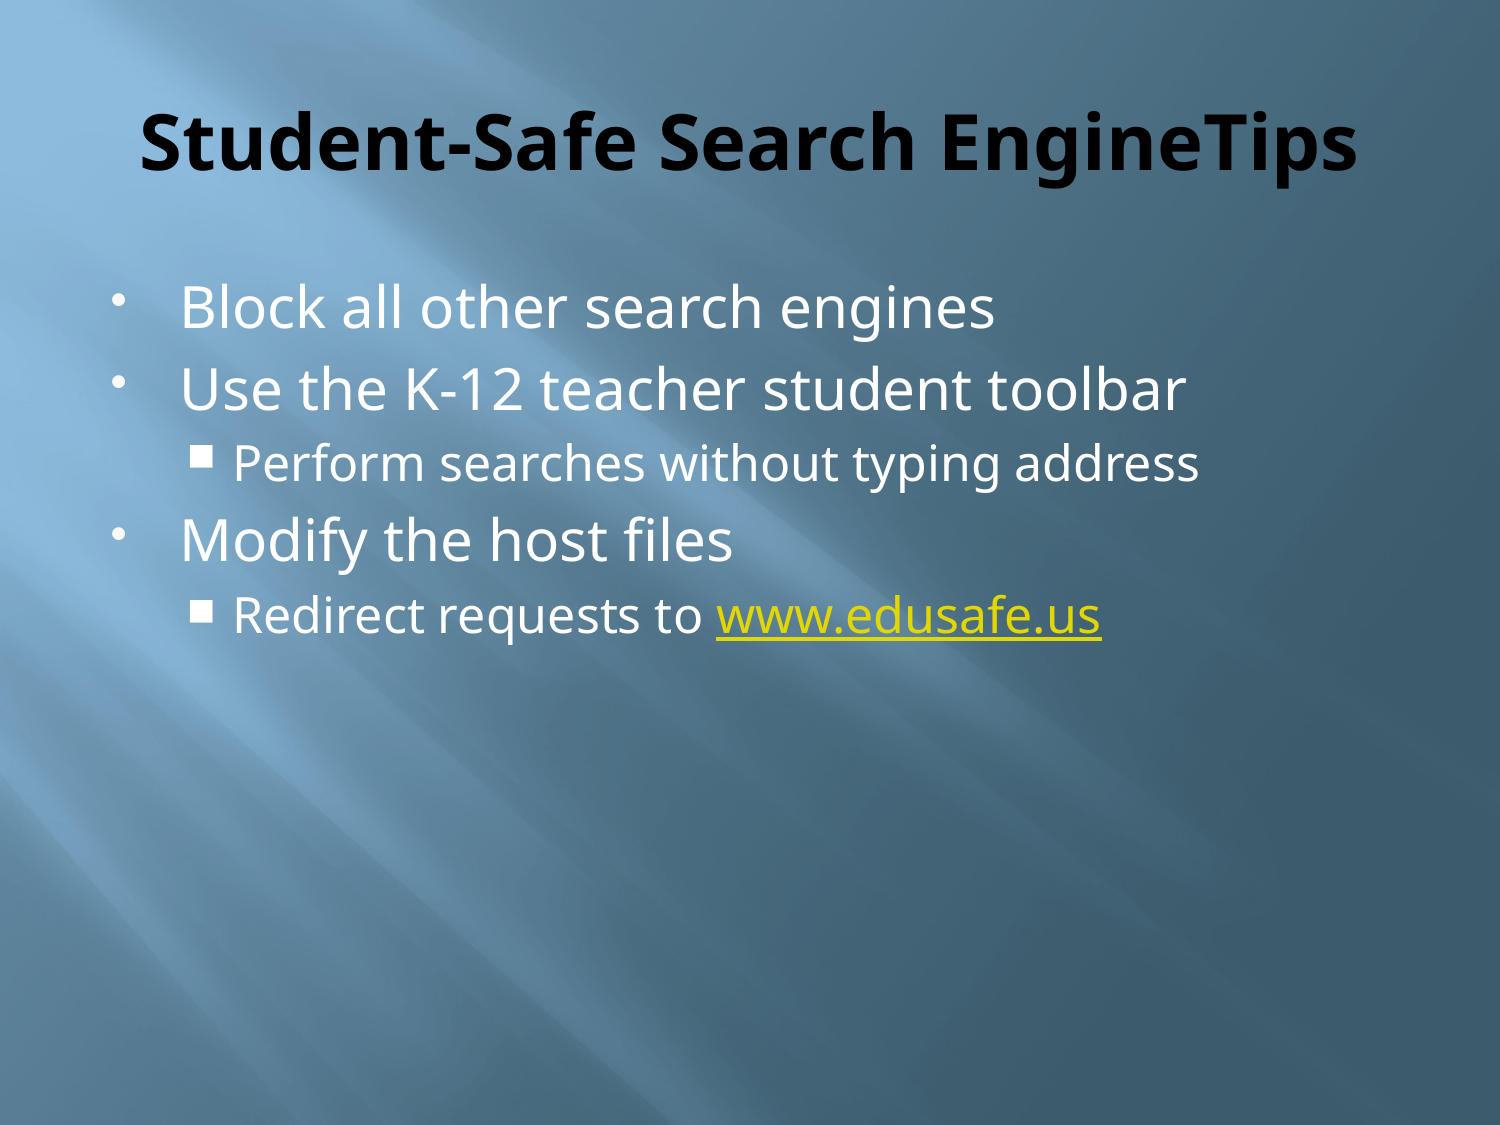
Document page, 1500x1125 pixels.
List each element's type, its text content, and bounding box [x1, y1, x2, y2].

title Student-Safe Search EngineTips [75, 45, 1425, 233]
list Block all other search engines Use the K-12 teacher student toolbar Perform searches without typing address Modify the host files Redirect requests to www.edusafe.us [75, 262, 1425, 1035]
